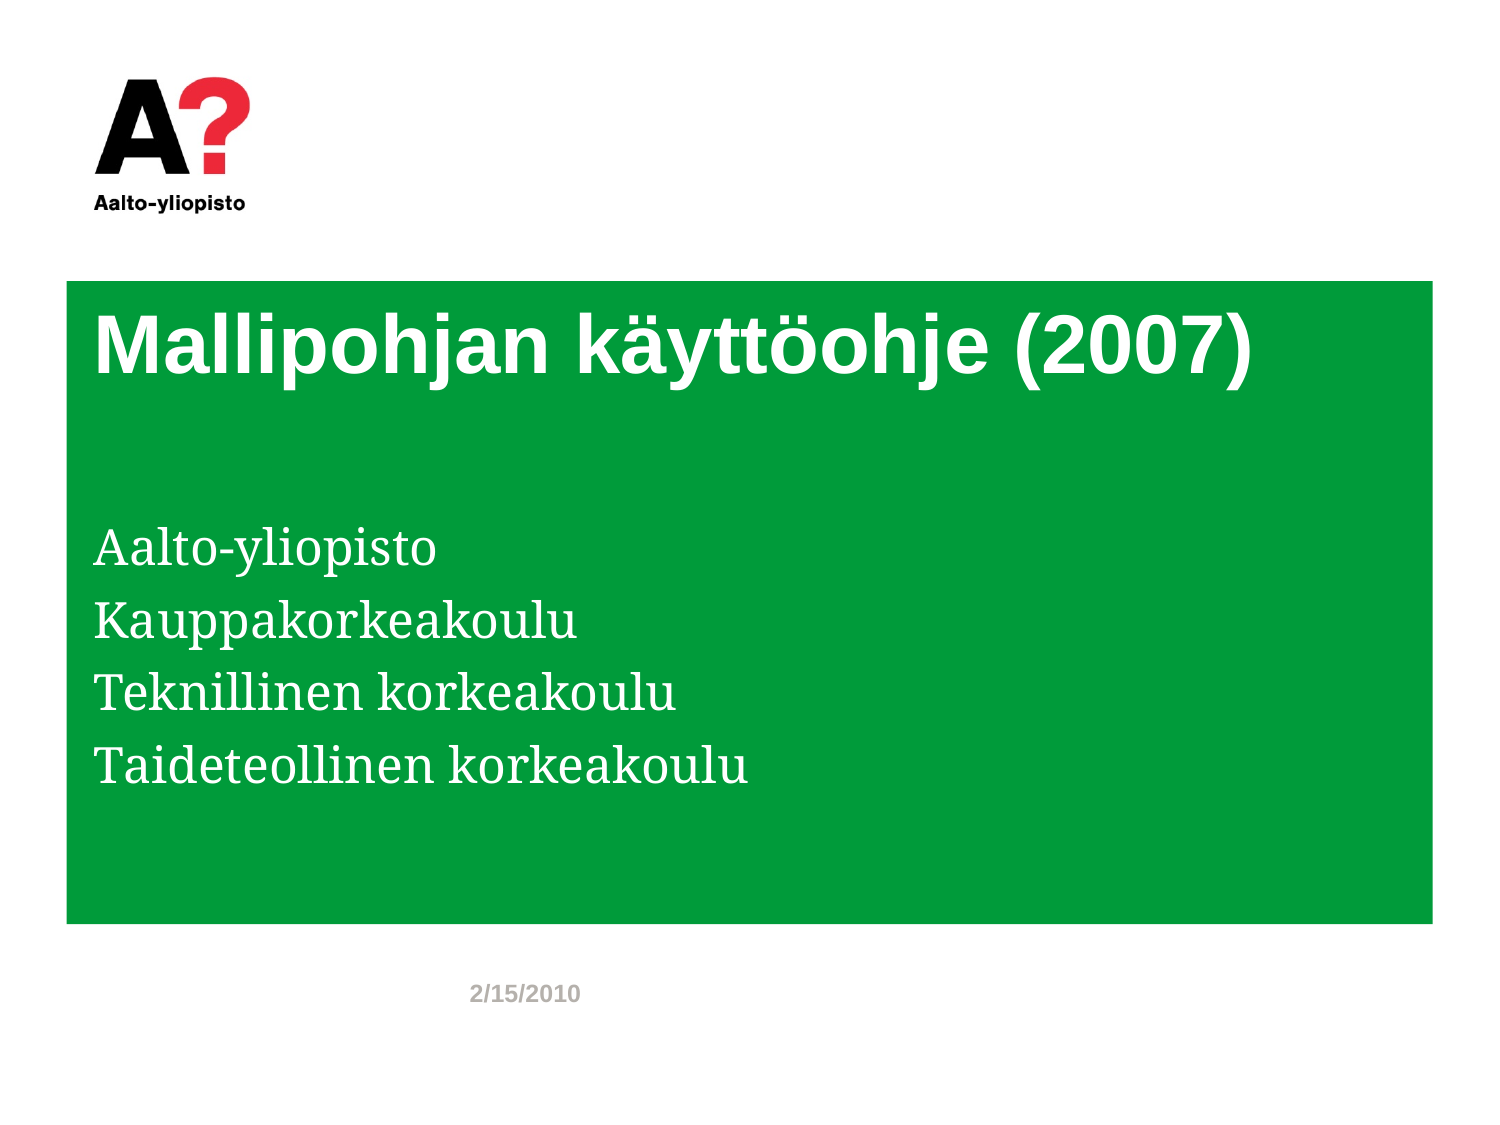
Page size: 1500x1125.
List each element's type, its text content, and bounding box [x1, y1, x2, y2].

picture [0, 0, 348, 268]
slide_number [469, 977, 802, 1007]
subtitle Aalto-yliopisto Kauppakorkeakoulu Teknillinen korkeakoulu Taideteollinen korkeakoulu [93, 515, 1125, 900]
title Mallipohjan käyttöohje (2007) [93, 290, 1369, 509]
